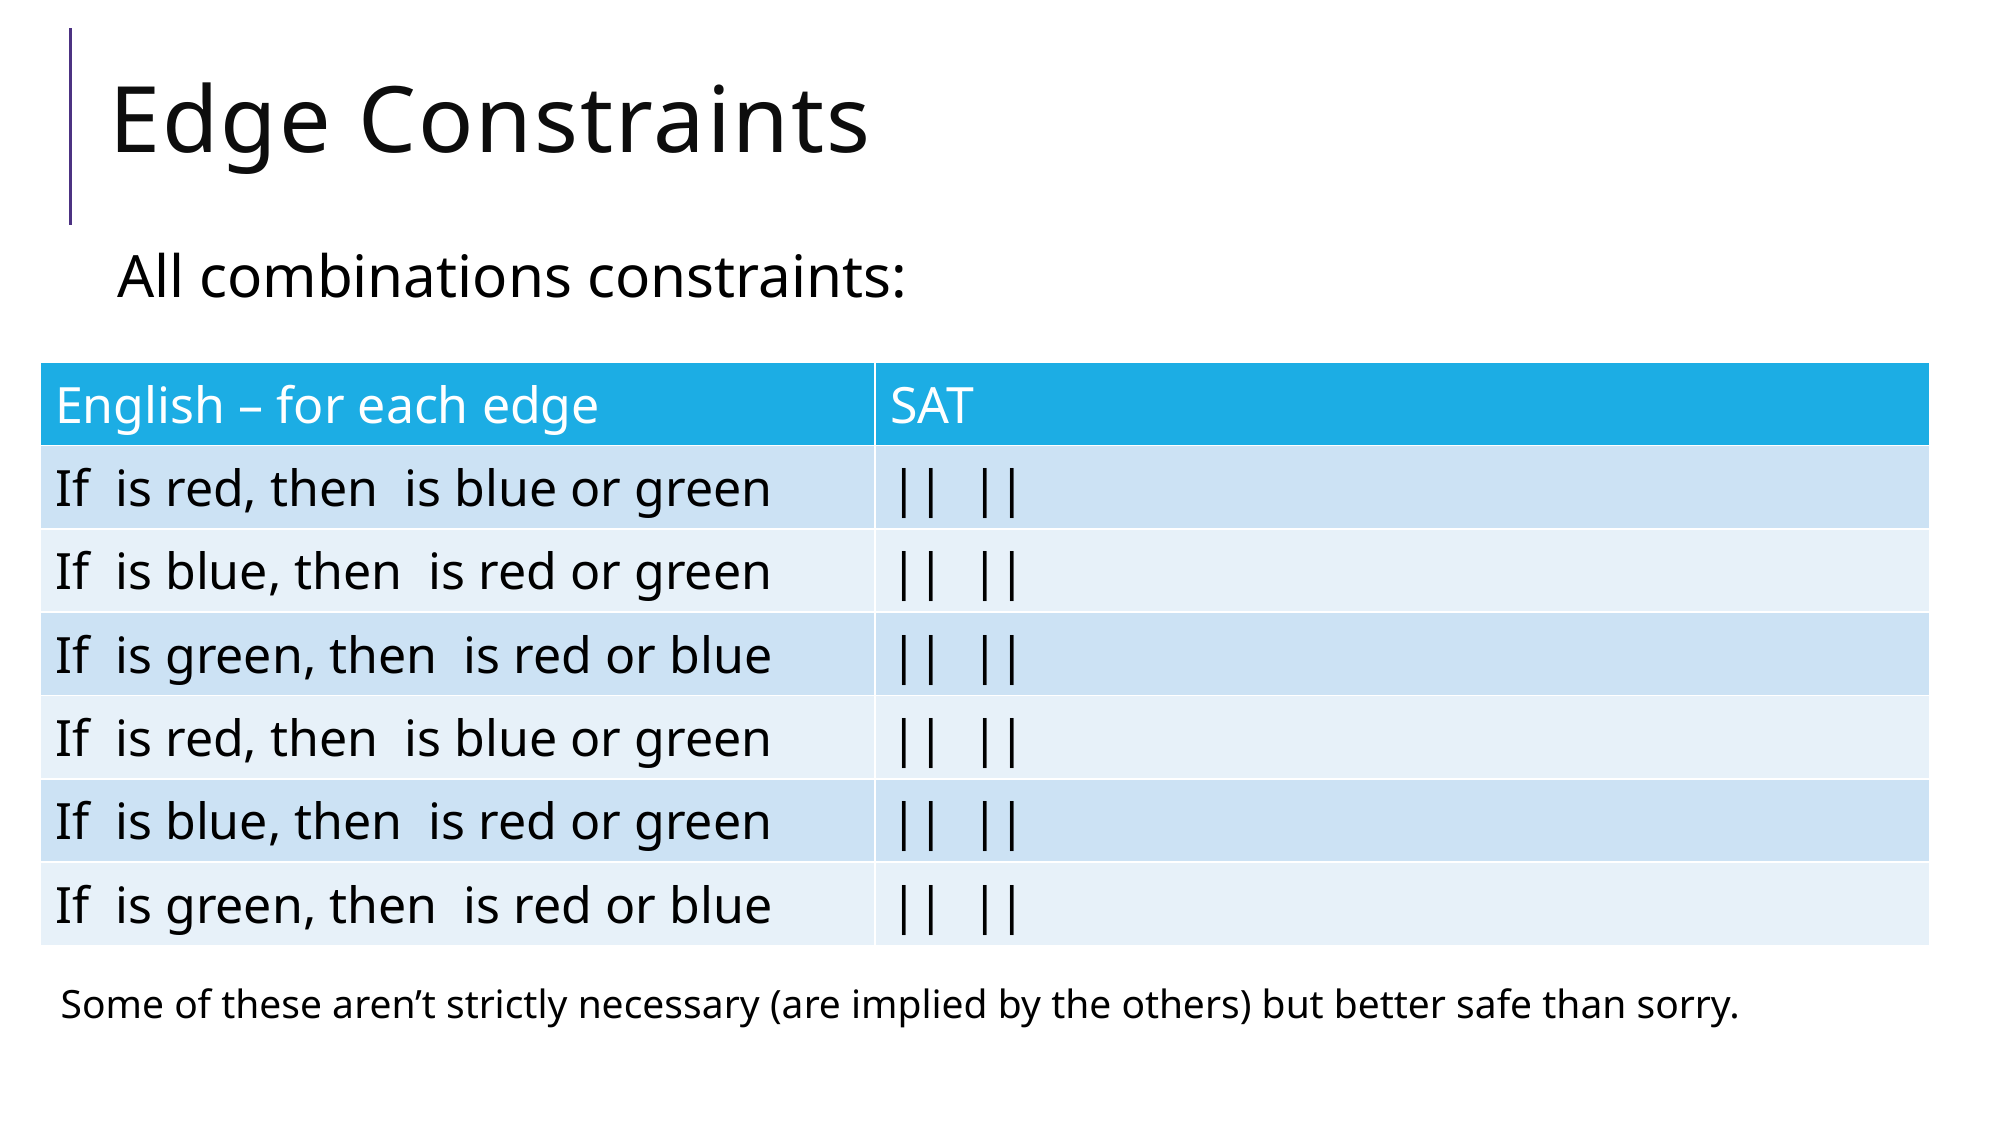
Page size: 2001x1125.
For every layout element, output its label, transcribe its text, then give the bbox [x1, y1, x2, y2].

list All combinations constraints: [94, 240, 1930, 332]
title Edge Constraints [94, 43, 1930, 210]
text_box Some of these aren’t strictly necessary (are implied by the others) but better safe than sorry. [40, 972, 1876, 1065]
